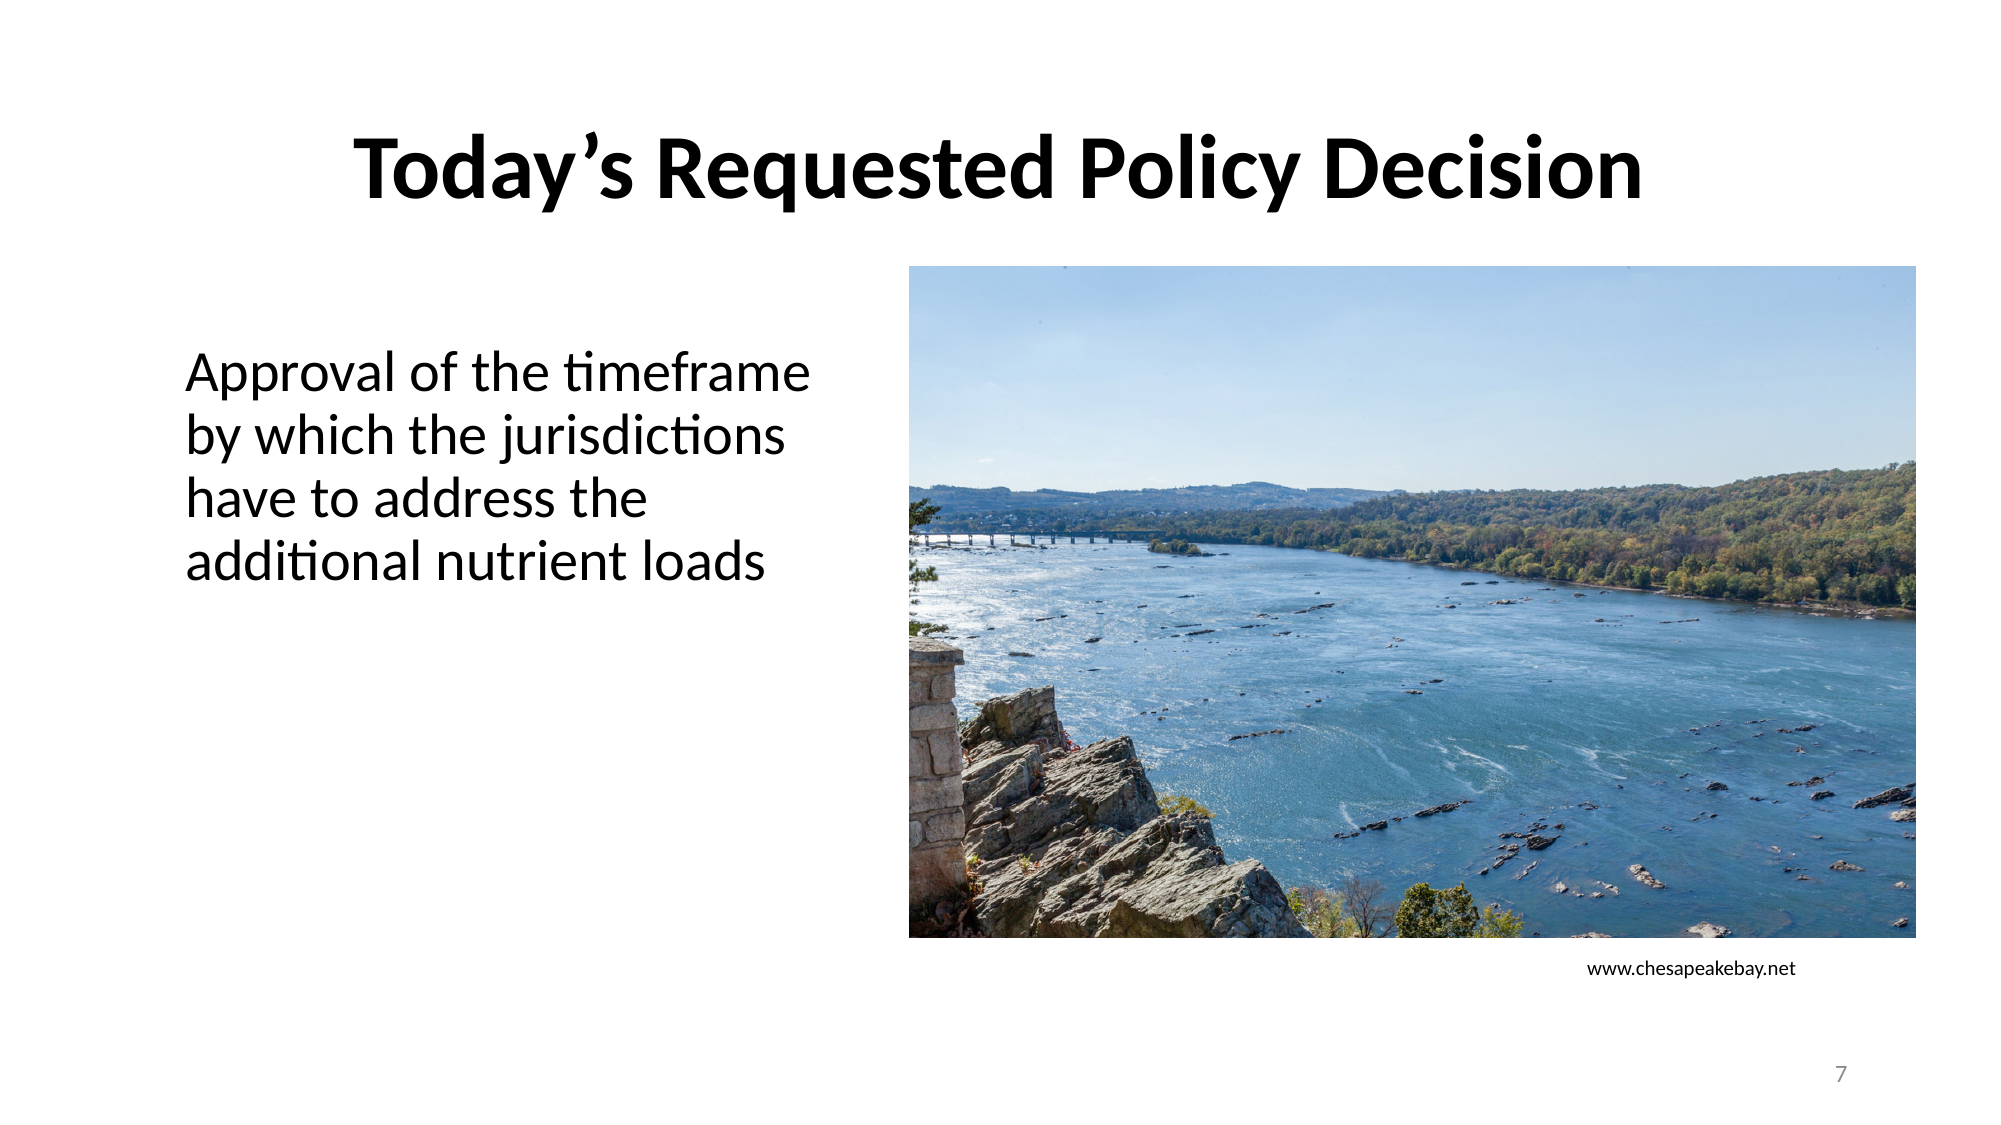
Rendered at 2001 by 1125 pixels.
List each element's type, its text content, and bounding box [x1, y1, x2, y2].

picture [909, 266, 1916, 938]
list Approval of the timeframe by which the jurisdictions have to address the additional nutrient loads [170, 333, 867, 1048]
text_box www.chesapeakebay.net [1572, 947, 1832, 988]
title Today’s Requested Policy Decision [137, 59, 1863, 278]
slide_number 7 [1412, 1042, 1863, 1103]
